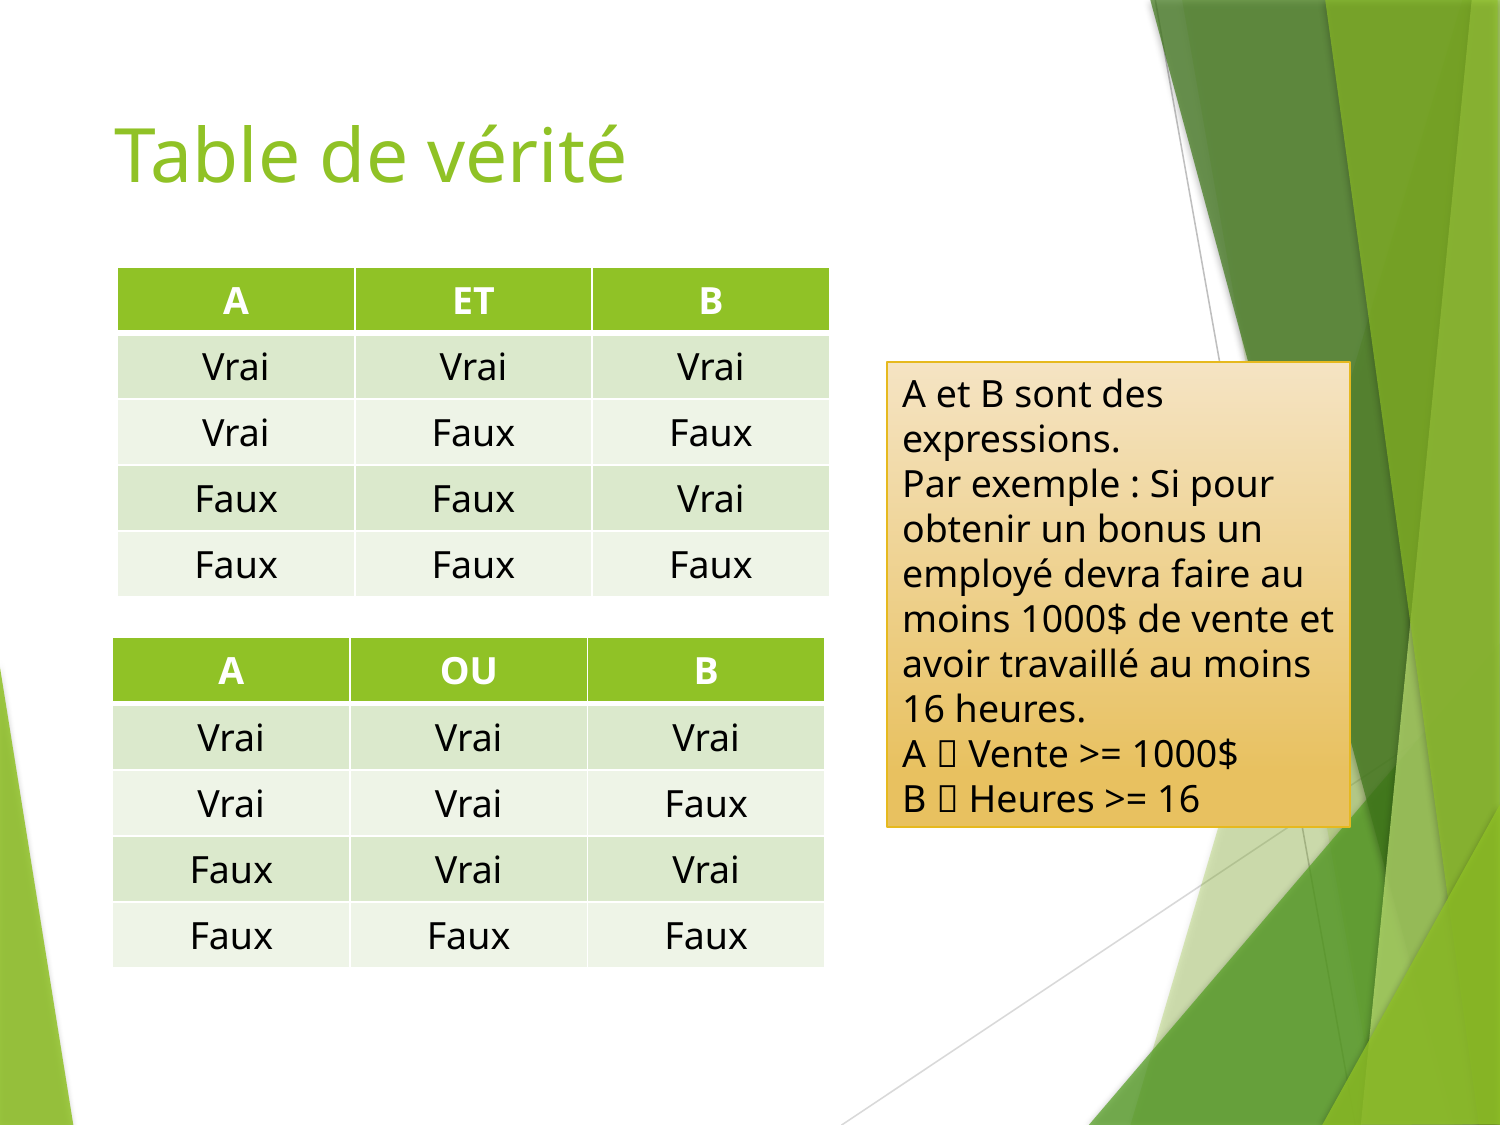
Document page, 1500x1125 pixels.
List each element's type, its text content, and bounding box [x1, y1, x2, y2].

table_cell Vrai [118, 336, 354, 398]
table_cell Faux [588, 903, 824, 967]
title Table de vérité [99, 99, 1142, 317]
table_cell Faux [118, 466, 354, 530]
table_cell Faux [588, 771, 824, 835]
table_cell Faux [351, 903, 587, 967]
table_cell Faux [113, 903, 349, 967]
table_cell Faux [113, 837, 349, 901]
table_header A [118, 268, 354, 330]
table_cell Vrai [113, 706, 349, 769]
table_cell Vrai [356, 336, 591, 398]
table_cell Faux [593, 400, 829, 464]
table_cell Vrai [351, 706, 587, 769]
table_header OU [351, 638, 587, 701]
table_cell Vrai [351, 771, 587, 835]
table_header B [593, 268, 829, 330]
table_header A [113, 638, 349, 701]
table_header ET [356, 268, 591, 330]
text_box A et B sont des expressions. Par exemple : Si pour obtenir un bonus un employé devra faire au moins 1000$ de vente et avoir travaillé au moins 16 heures. A  Vente >= 1000$ B  Heures >= 16 [886, 361, 1351, 828]
table_cell Faux [118, 532, 354, 596]
table_cell Vrai [593, 336, 829, 398]
table_cell Faux [356, 466, 591, 530]
table_cell Vrai [113, 771, 349, 835]
table_header B [588, 638, 824, 701]
table_cell Faux [356, 532, 591, 596]
table_cell Vrai [351, 837, 587, 901]
table_cell Vrai [588, 837, 824, 901]
table_cell Vrai [593, 466, 829, 530]
table_cell Faux [356, 400, 591, 464]
table_cell Vrai [588, 706, 824, 769]
table_cell Vrai [118, 400, 354, 464]
table_cell Faux [593, 532, 829, 596]
